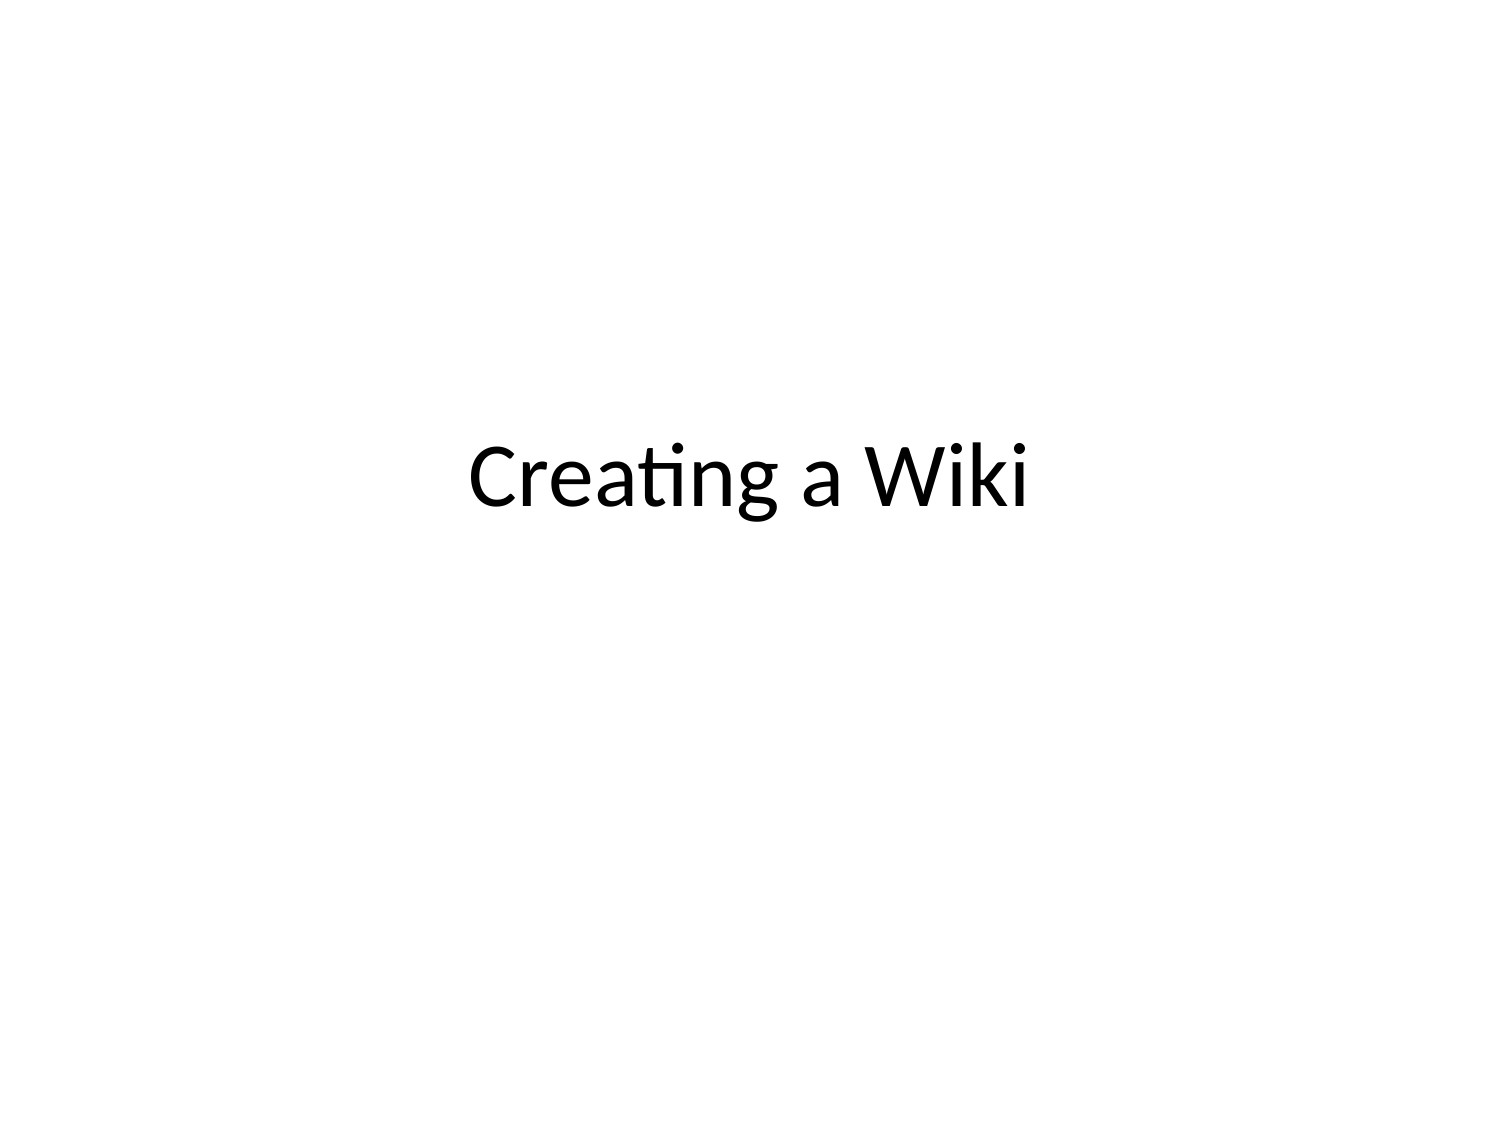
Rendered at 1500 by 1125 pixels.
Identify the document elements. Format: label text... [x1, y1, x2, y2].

title Creating a Wiki [112, 349, 1388, 591]
